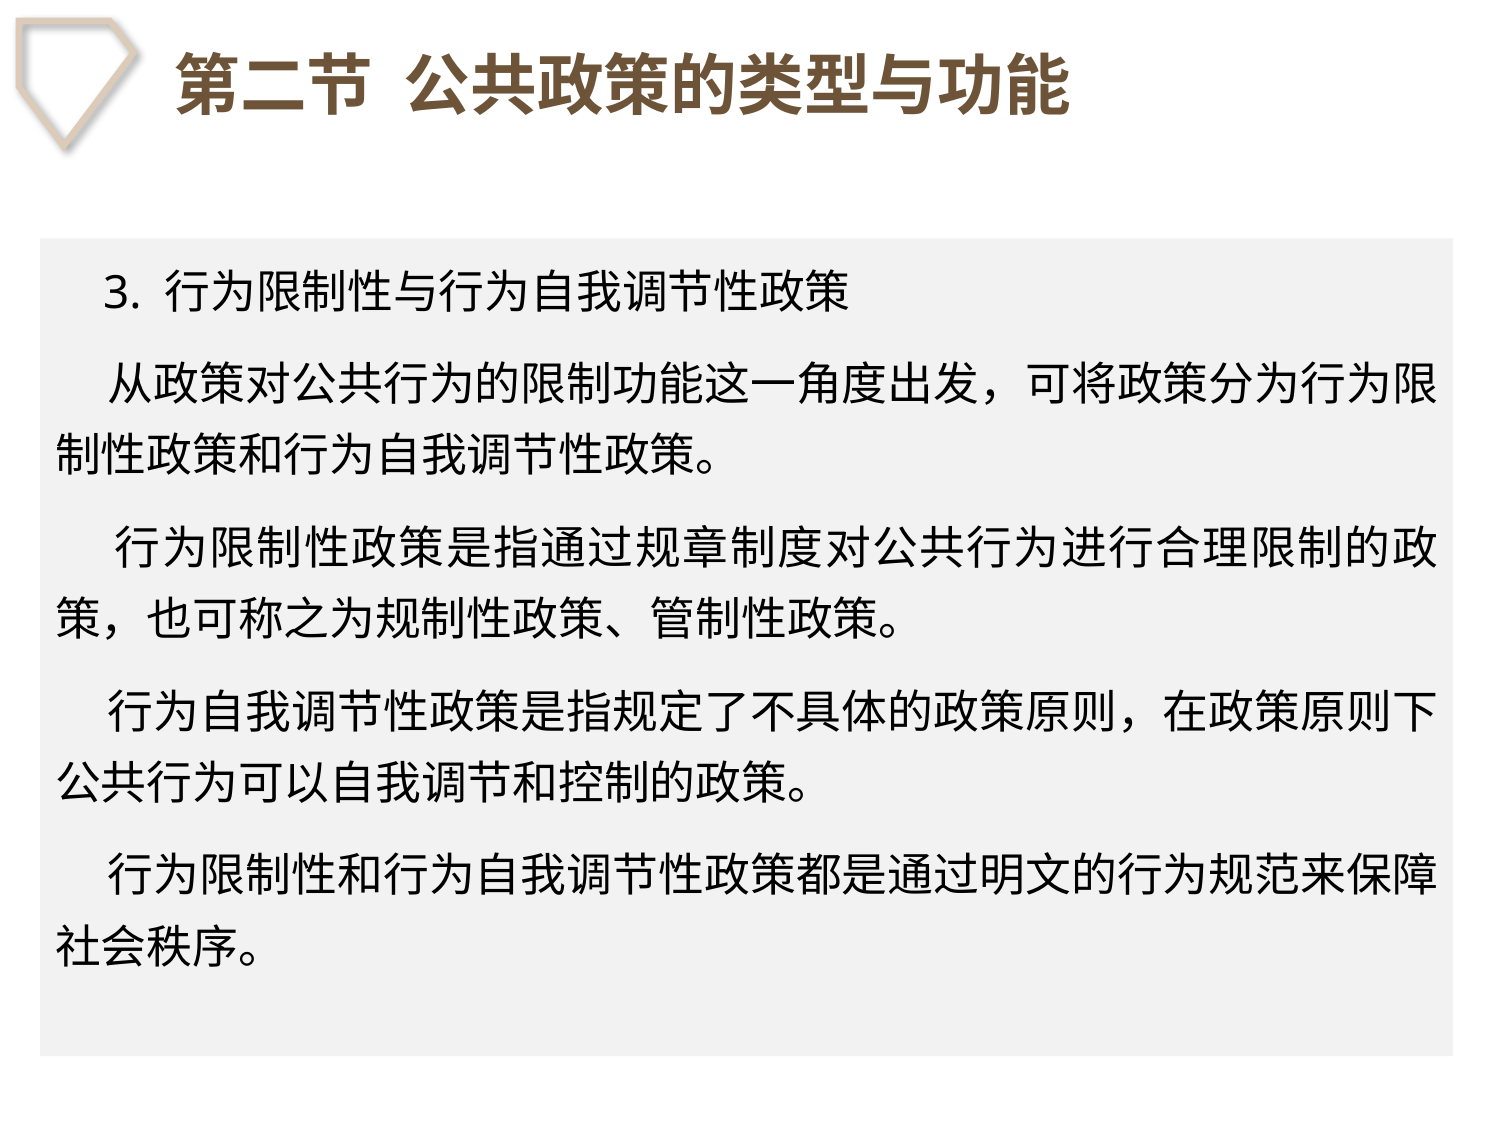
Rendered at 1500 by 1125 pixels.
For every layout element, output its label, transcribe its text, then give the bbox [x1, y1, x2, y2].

list 3. 行为限制性与行为自我调节性政策 从政策对公共行为的限制功能这一角度出发，可将政策分为行为限制性政策和行为自我调节性政策。 行为限制性政策是指通过规章制度对公共行为进行合理限制的政策，也可称之为规制性政策、管制性政策。 行为自我调节性政策是指规定了不具体的政策原则，在政策原则下公共行为可以自我调节和控制的政策。 行为限制性和行为自我调节性政策都是通过明文的行为规范来保障社会秩序。 [40, 238, 1454, 1057]
title 第二节 公共政策的类型与功能 [158, 18, 1456, 159]
